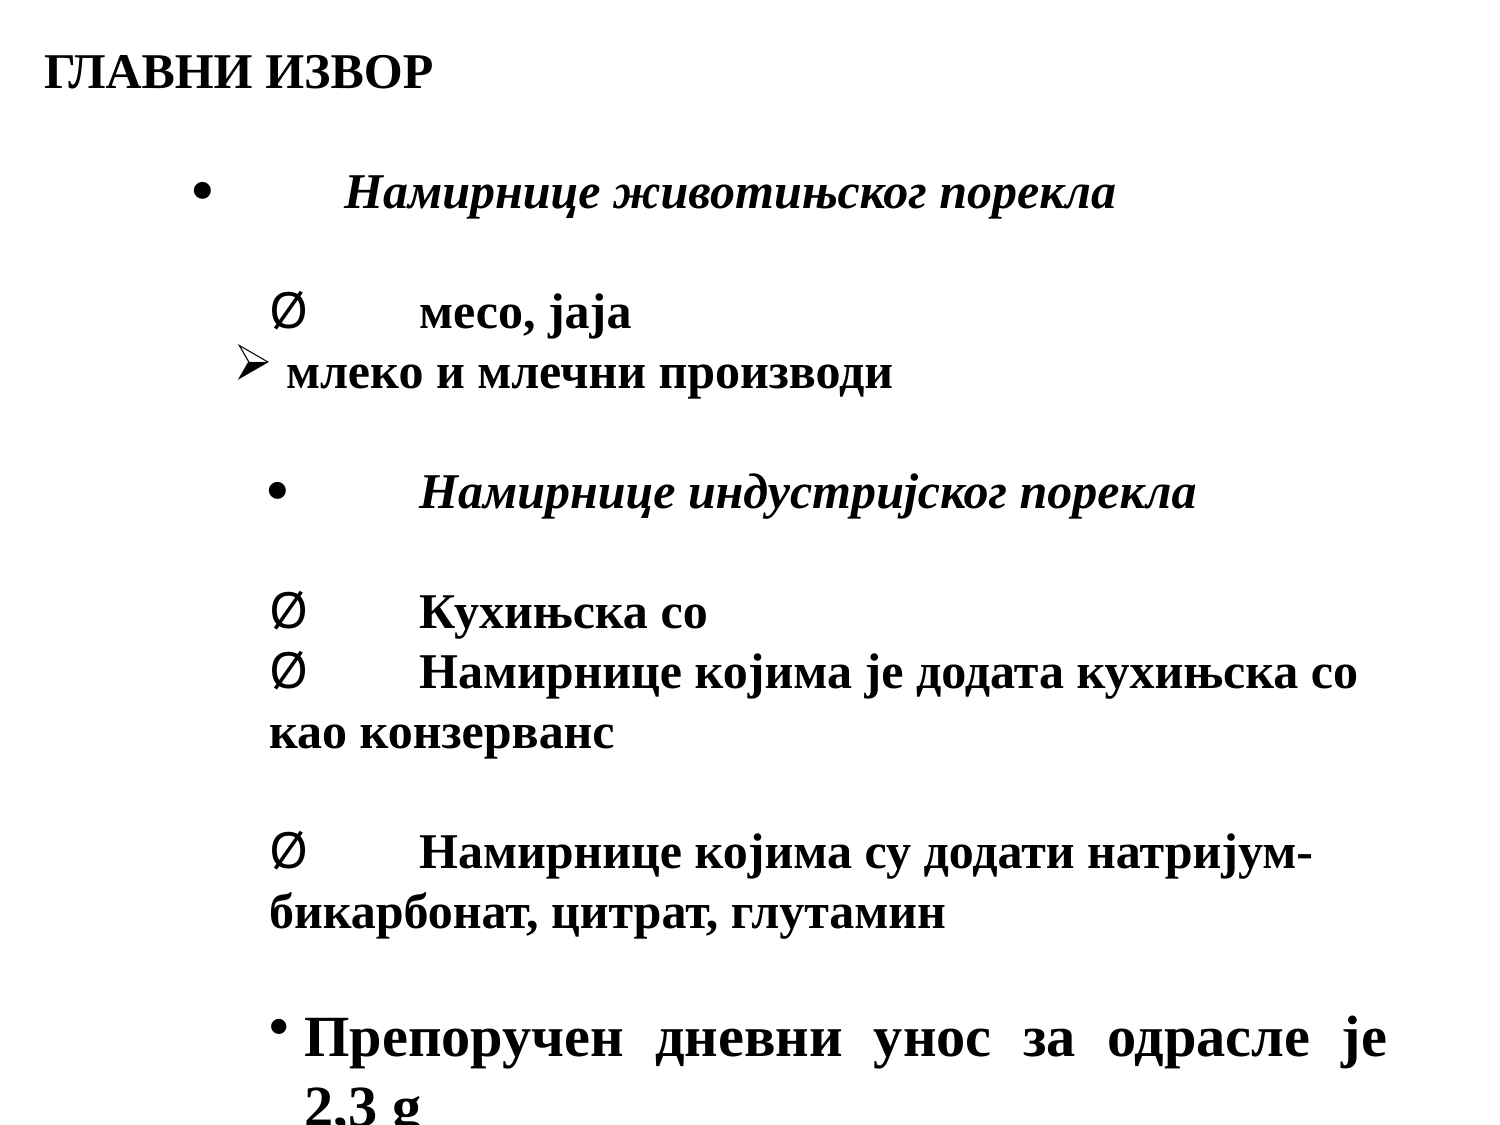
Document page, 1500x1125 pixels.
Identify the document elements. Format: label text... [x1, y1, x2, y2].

text_box ГЛАВНИ ИЗВОР · Намирнице животињског порекла Ø месо, јаја млеко и млечни производи · Намирнице индустријског порекла Ø Кухињска со Ø Намирнице којима је додата кухињска со као конзерванс Ø Намирнице којима су додати натријум-бикарбонат, цитрат, глутамин Препоручен дневни унос за одрасле је 2,3 g [29, 30, 1402, 1125]
